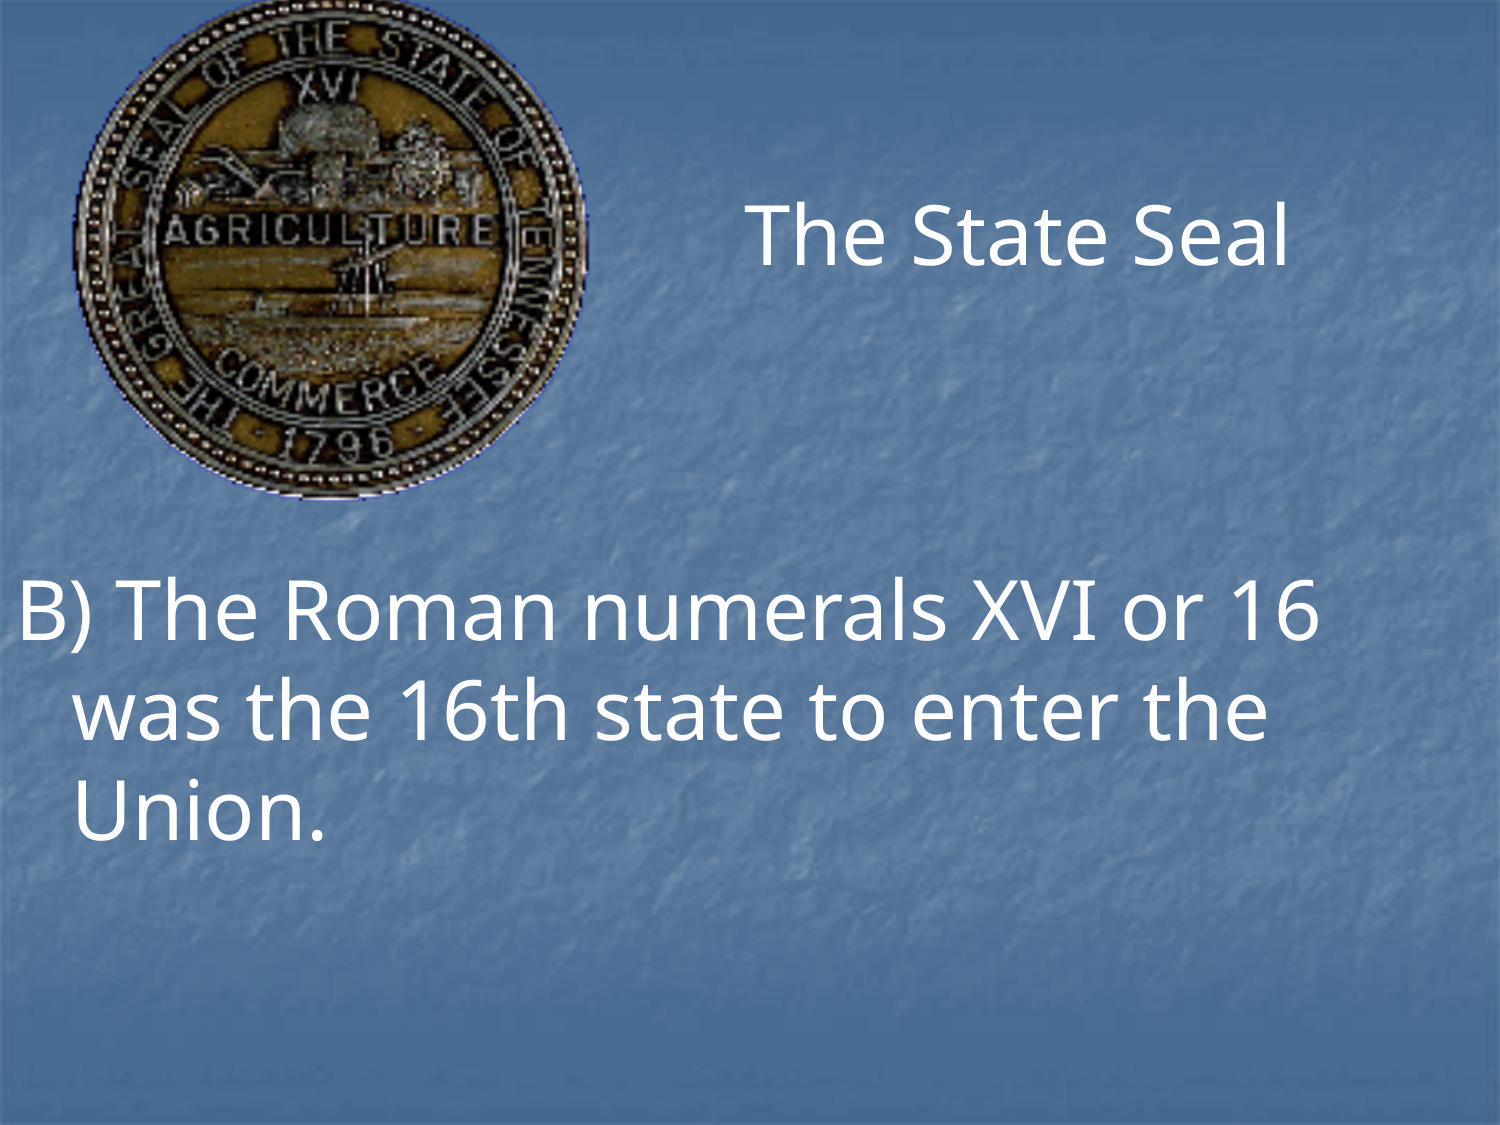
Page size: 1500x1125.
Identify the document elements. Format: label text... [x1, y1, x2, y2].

picture [0, 0, 751, 513]
text_box The State Seal [754, 174, 1438, 290]
list B) The Roman numerals XVI or 16 was the 16th state to enter the Union. [0, 549, 1500, 1125]
